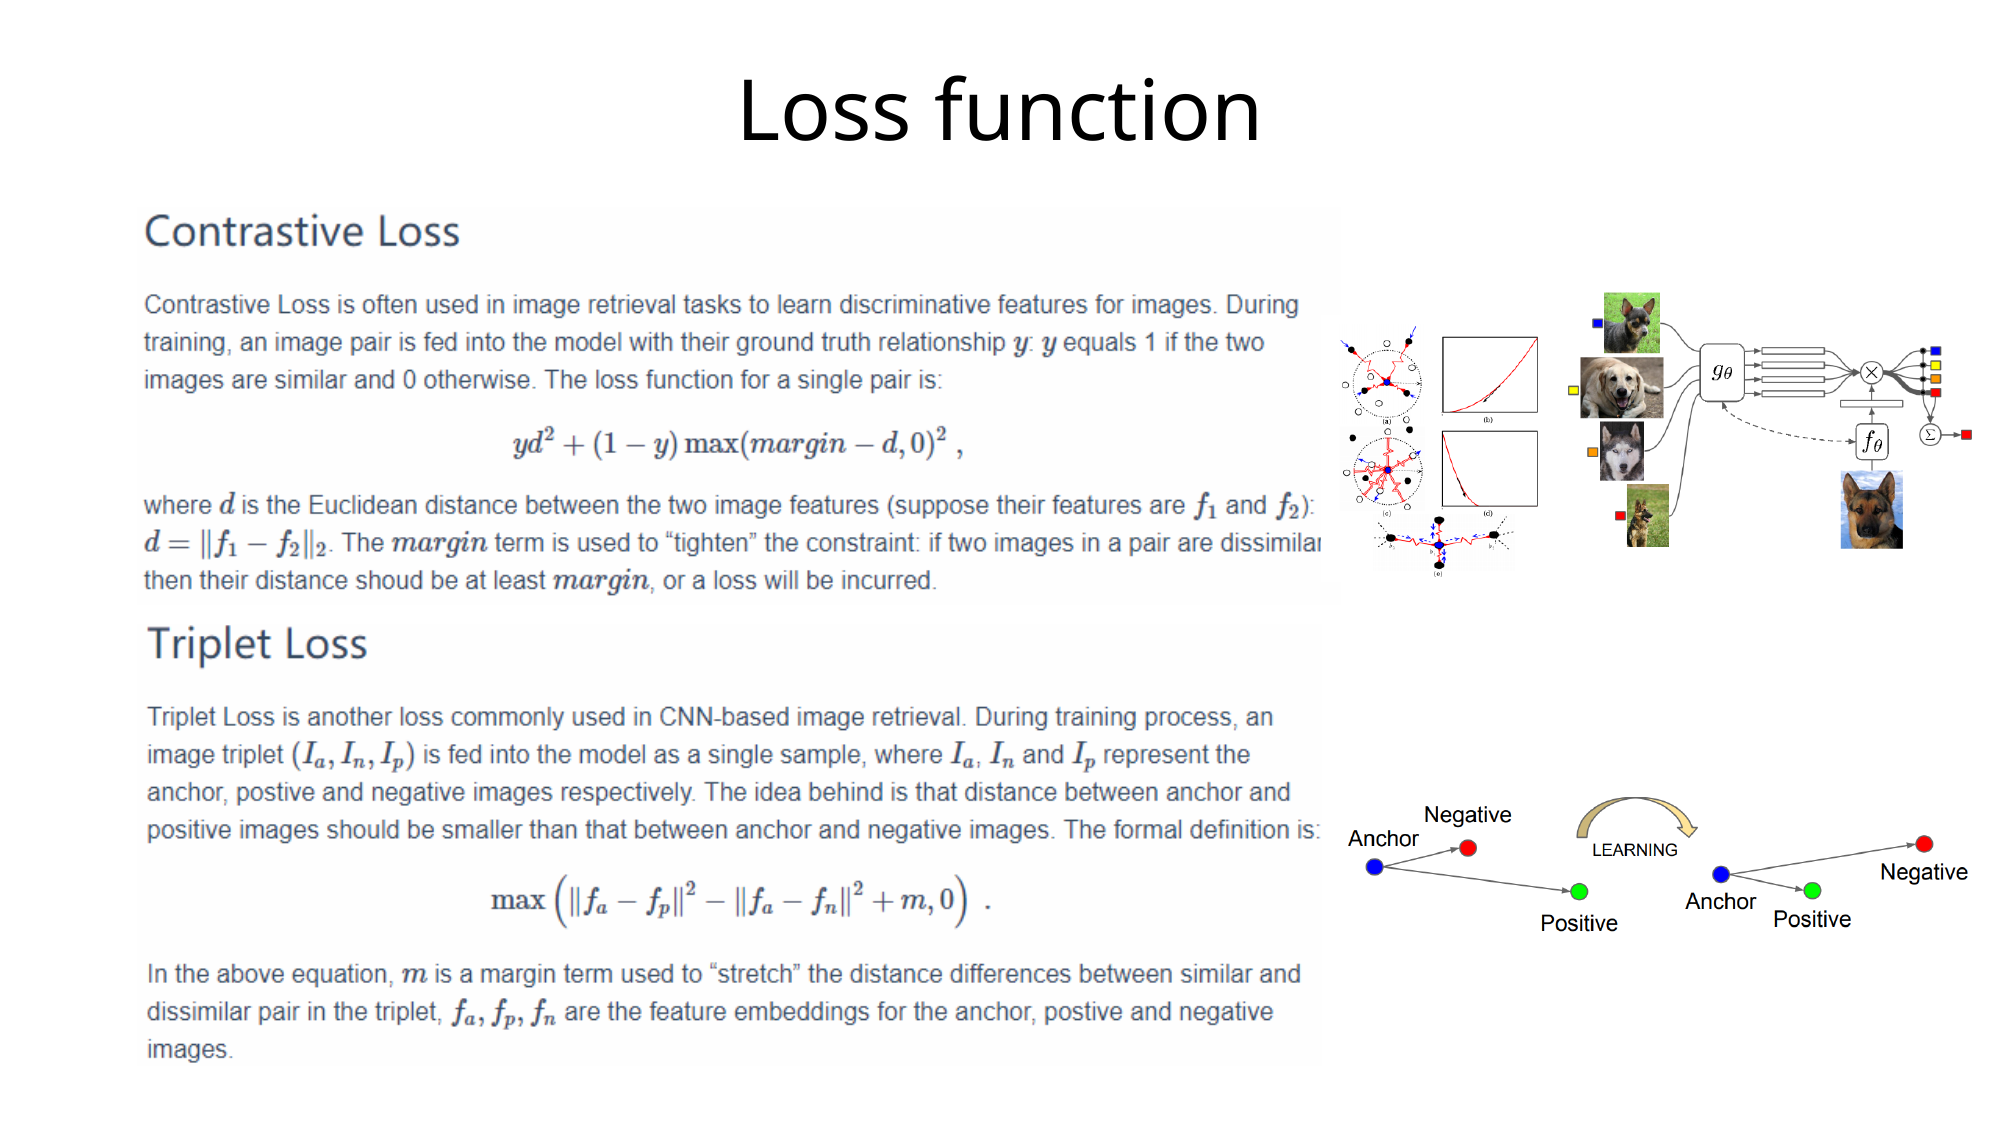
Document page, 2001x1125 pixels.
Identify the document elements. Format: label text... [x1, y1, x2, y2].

title Loss function [137, 59, 1863, 167]
picture [137, 624, 1322, 1066]
picture [137, 207, 1978, 605]
picture [1340, 794, 1978, 940]
